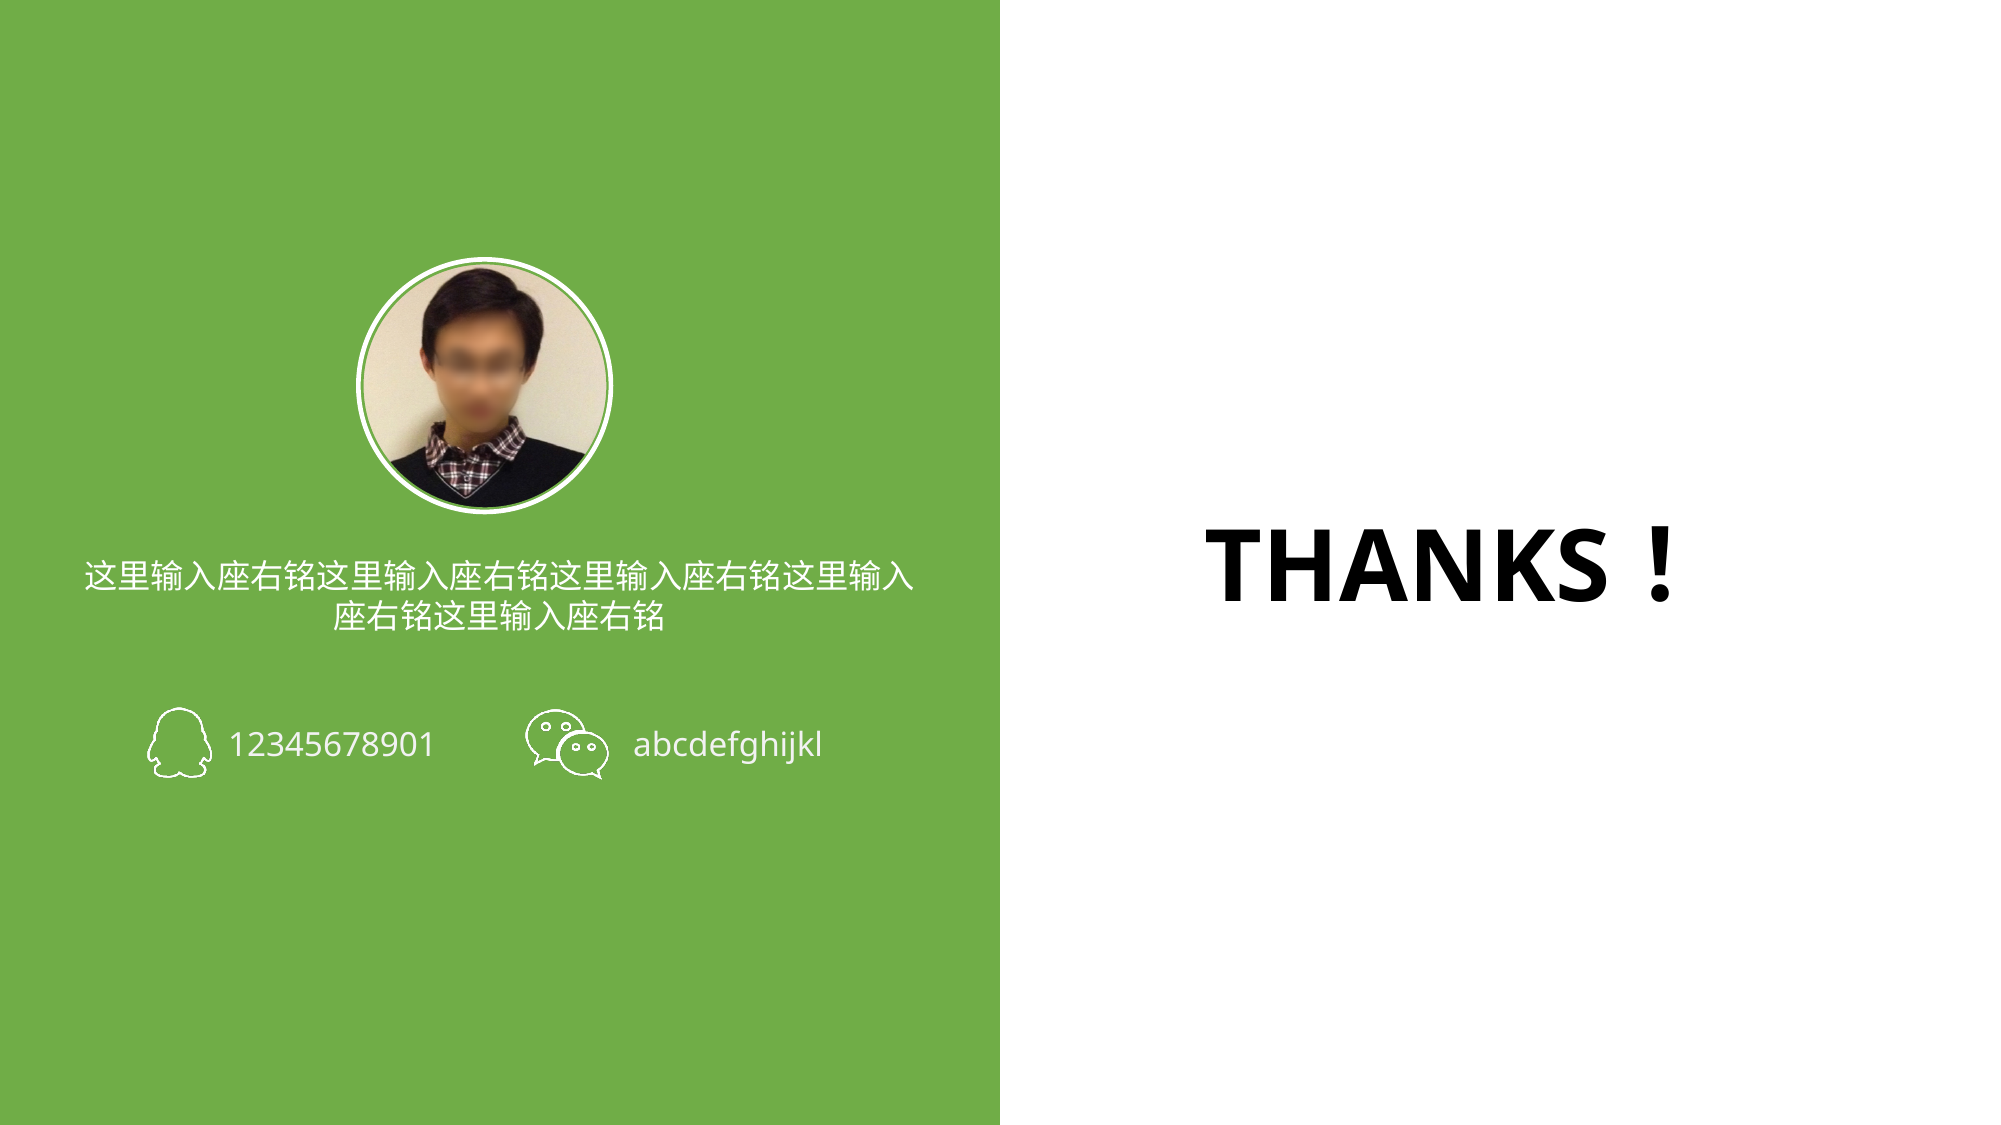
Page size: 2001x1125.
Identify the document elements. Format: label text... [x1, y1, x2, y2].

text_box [508, 686, 623, 801]
text_box 12345678901 [240, 715, 466, 771]
text_box 这里输入座右铭这里输入座右铭这里输入座右铭这里输入座右铭这里输入座右铭 [56, 547, 944, 643]
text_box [121, 686, 236, 801]
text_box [276, 177, 693, 594]
text_box abcdefghijkl [627, 715, 861, 771]
text_box [0, 0, 1000, 1125]
text_box THANKS！ [1190, 494, 1790, 629]
